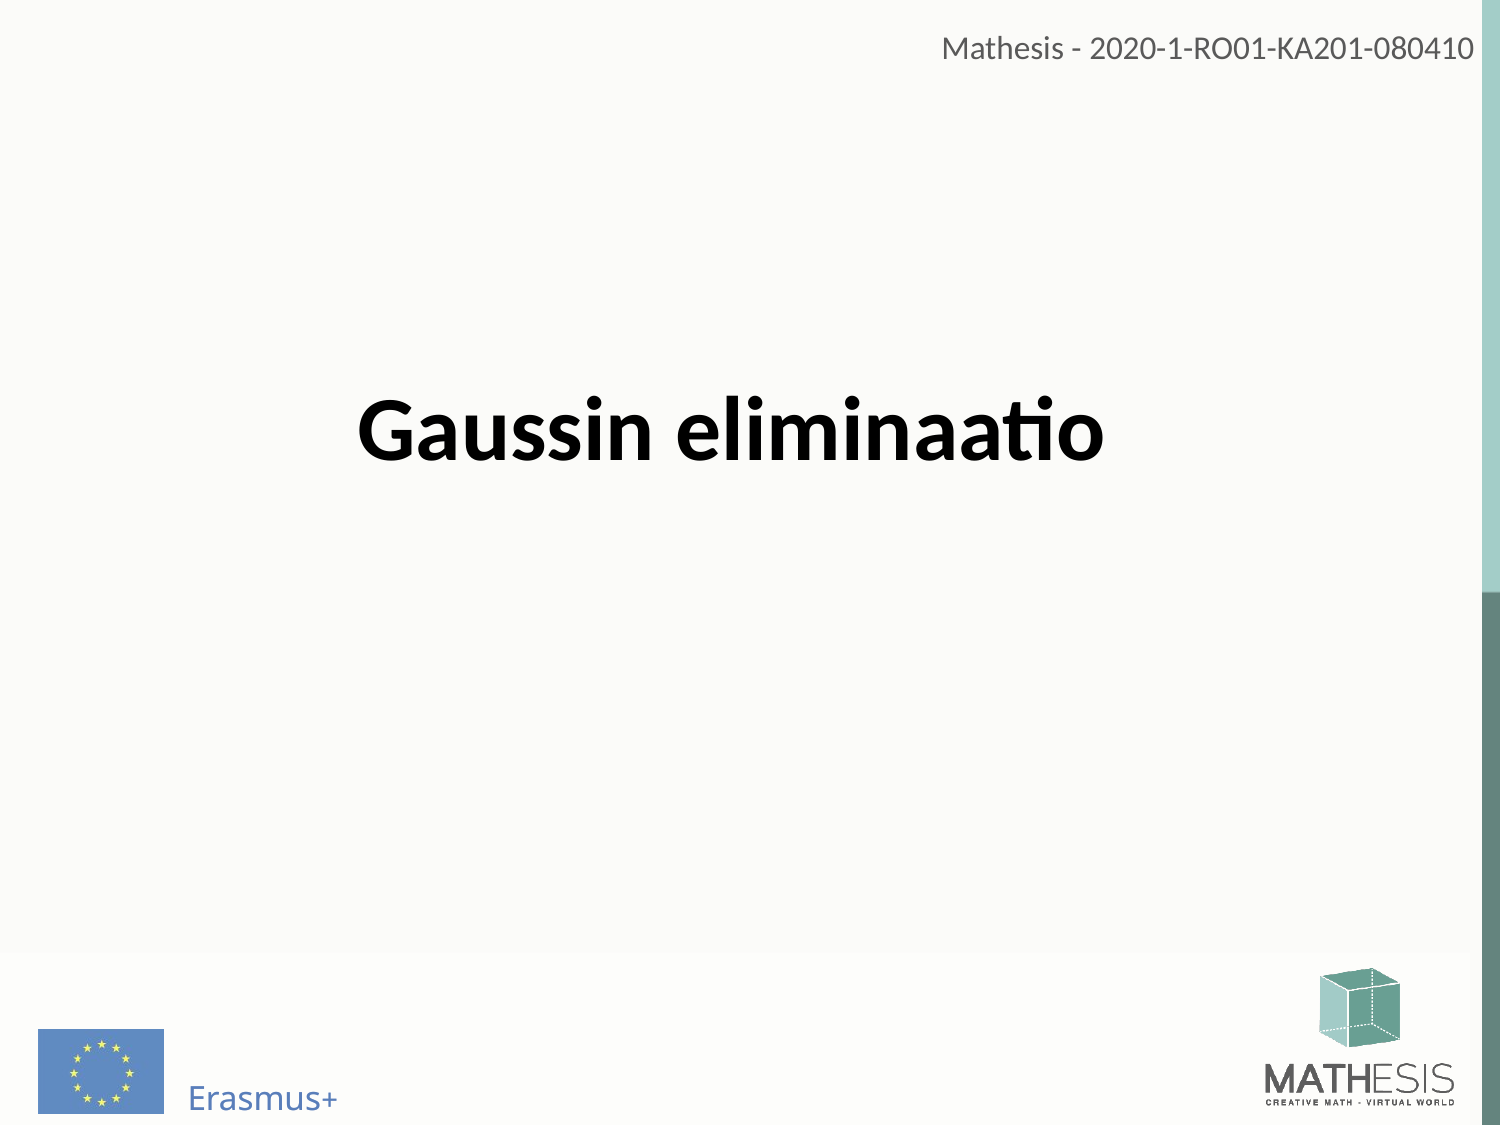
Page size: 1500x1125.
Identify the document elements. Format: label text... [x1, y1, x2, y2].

title Gaussin eliminaatio [53, 361, 1411, 603]
